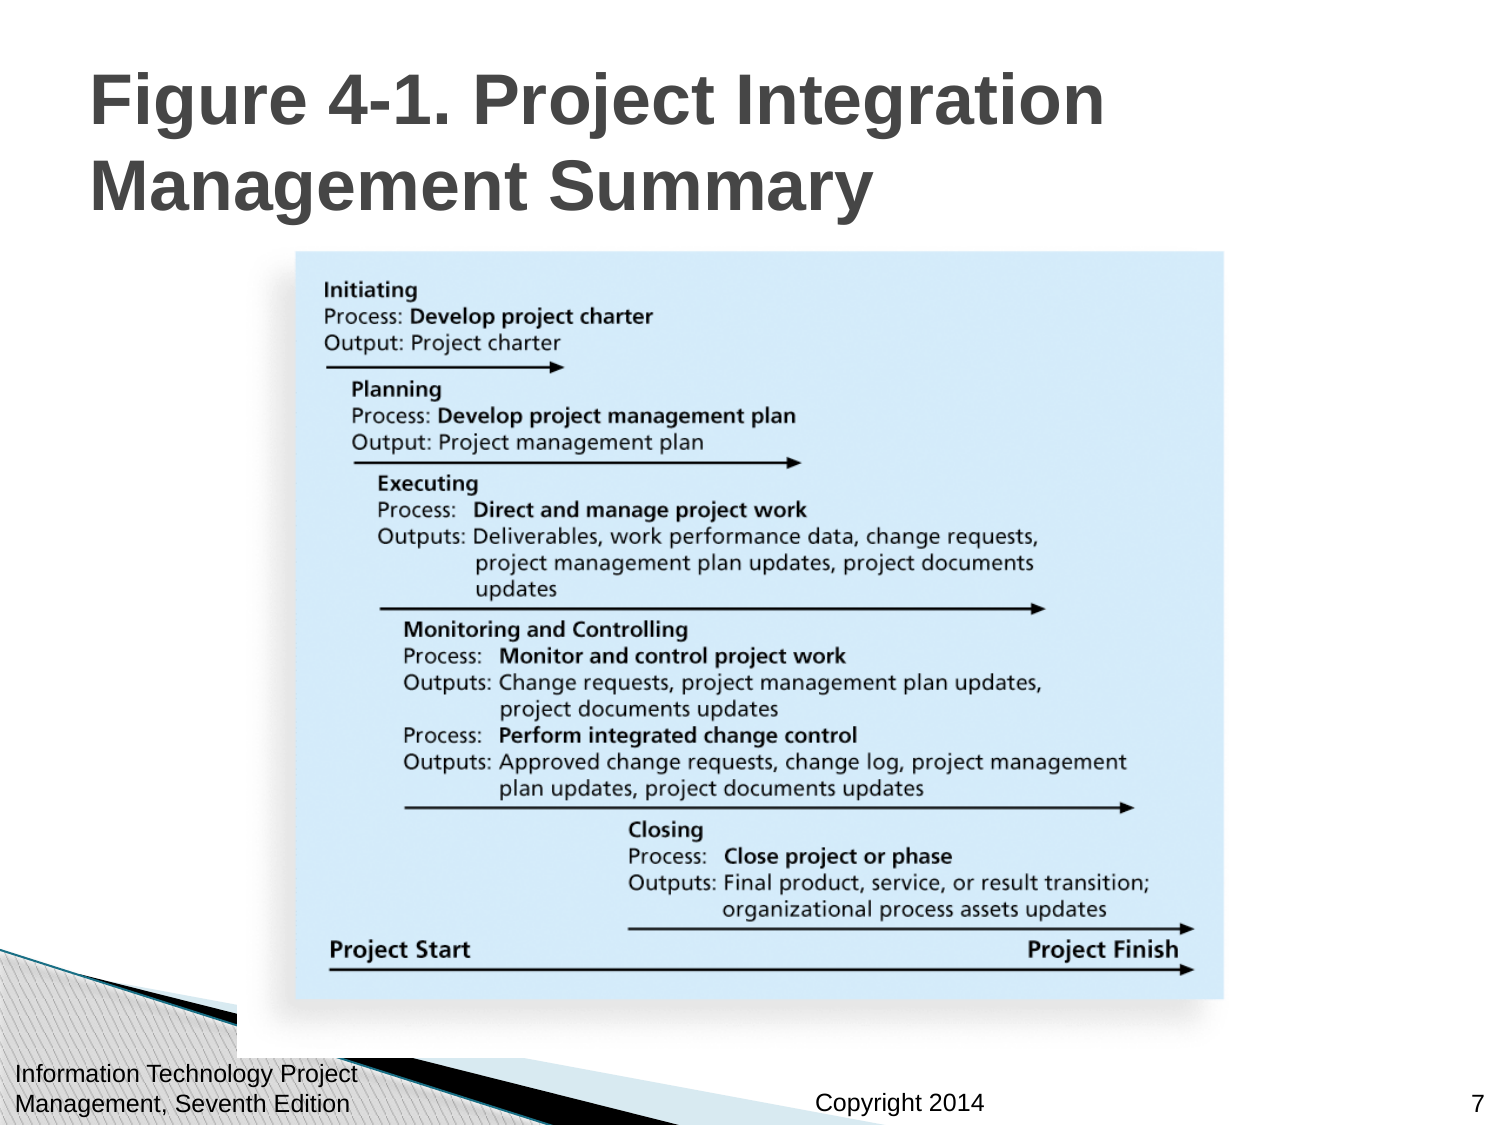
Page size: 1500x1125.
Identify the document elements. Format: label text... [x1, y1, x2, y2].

title Figure 4-1. Project Integration Management Summary [75, 45, 1425, 233]
slide_number 7 [1412, 1065, 1500, 1125]
footer Information Technology Project Management, Seventh Edition [0, 1065, 386, 1125]
picture [237, 237, 1239, 1058]
